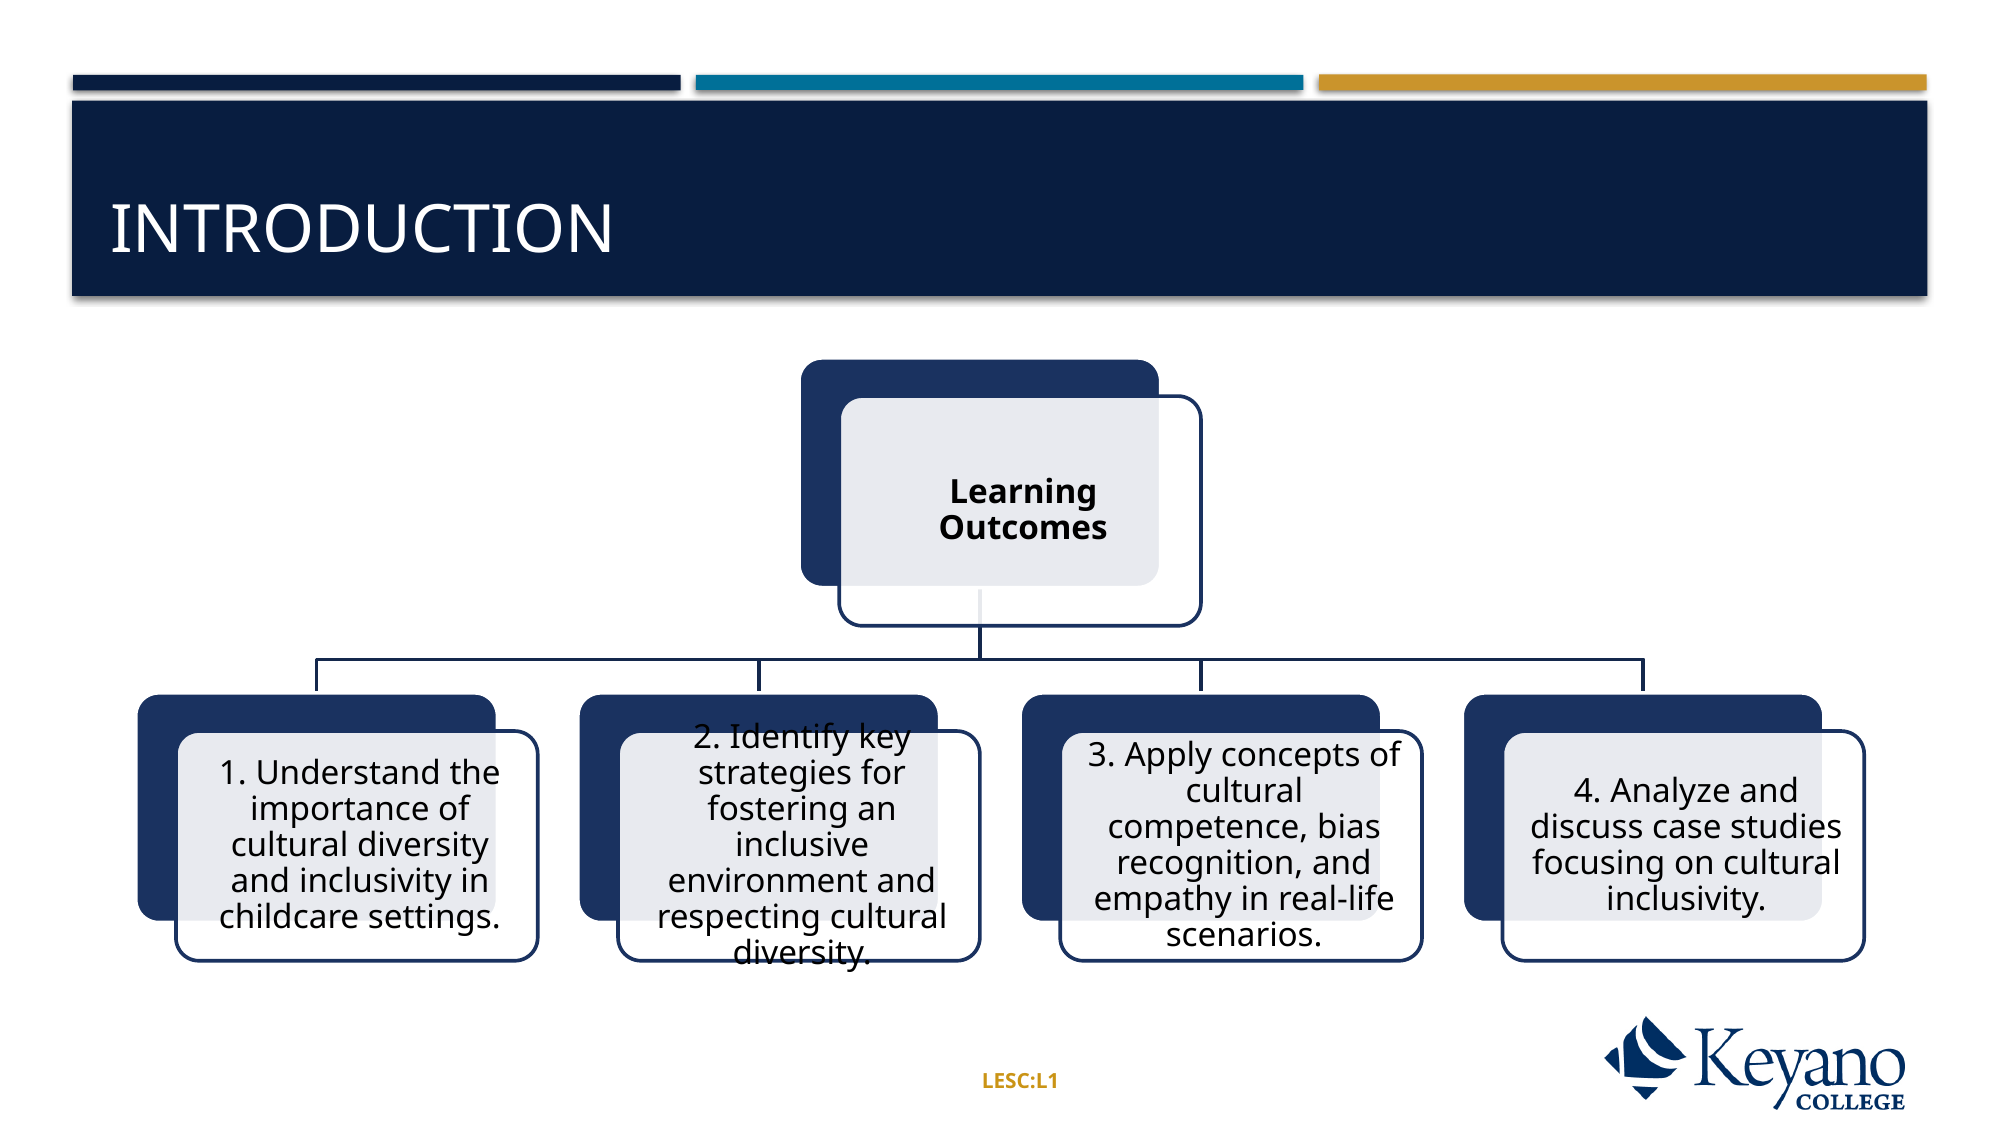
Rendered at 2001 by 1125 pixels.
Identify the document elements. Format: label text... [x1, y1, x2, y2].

footer LESC:L1 [800, 1050, 1241, 1110]
title Introduction [95, 123, 1905, 274]
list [94, 357, 1906, 962]
picture [1604, 1016, 1905, 1110]
